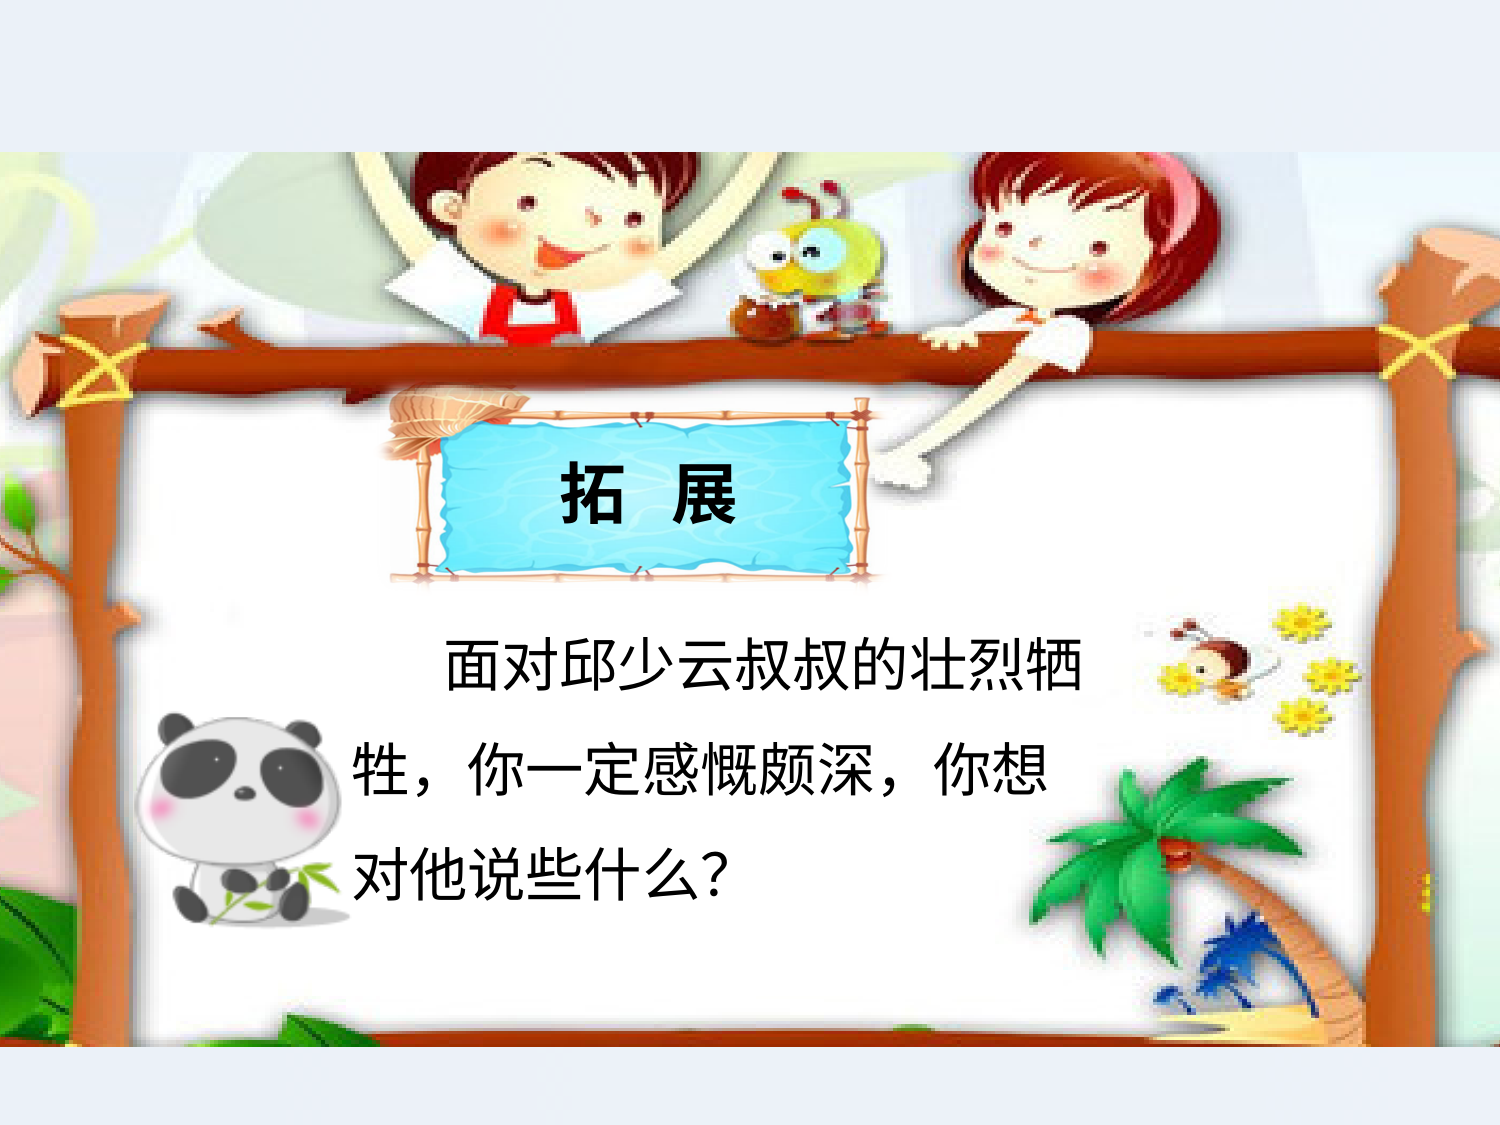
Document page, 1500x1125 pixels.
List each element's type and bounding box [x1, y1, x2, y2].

text_box [112, 680, 384, 953]
picture [0, 0, 1500, 1125]
